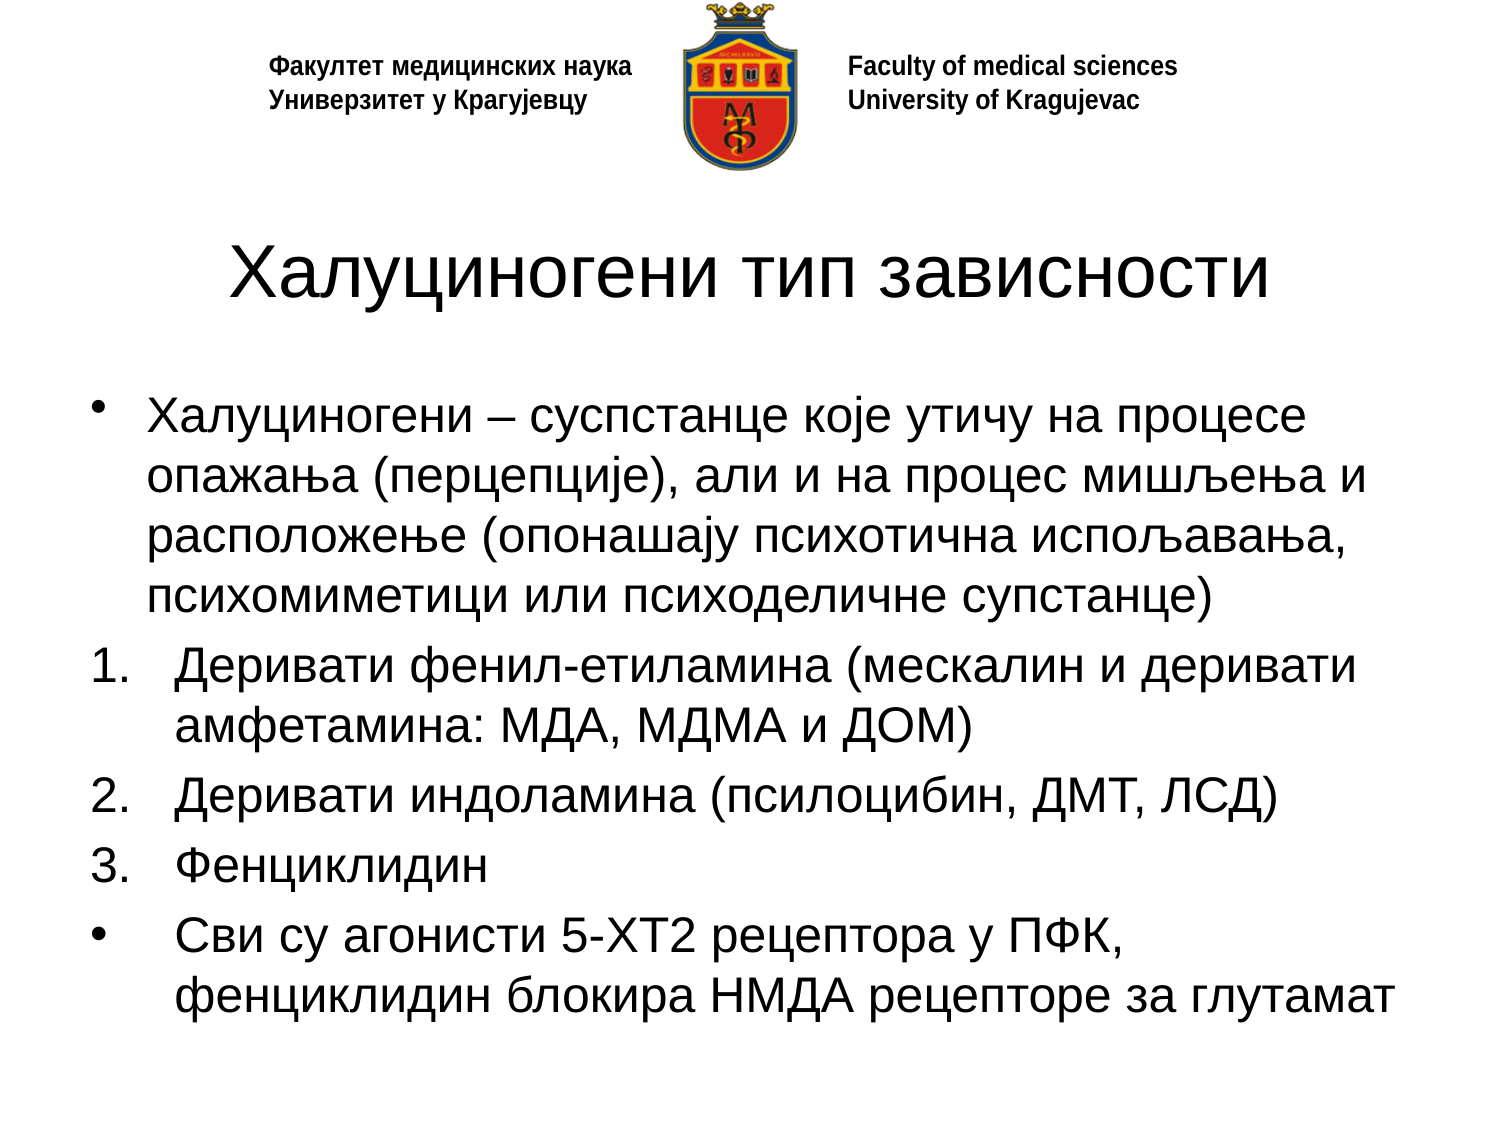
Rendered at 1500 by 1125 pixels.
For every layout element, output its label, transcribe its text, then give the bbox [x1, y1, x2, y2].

title Халуциногени тип зависности [74, 173, 1426, 362]
list Халуциногени – суспстанце које утичу на процесе опажања (перцепције), али и на процес мишљења и расположење (опонашају психотична испољавања, психомиметици или психоделичне супстанце) Деривати фенил-етиламина (мескалин и деривати амфетамина: МДА, МДМА и ДОМ) Деривати индоламина (псилоцибин, ДМТ, ЛСД) Фенциклидин Сви су агонисти 5-ХТ2 рецептора у ПФК, фенциклидин блокира НМДА рецепторе за глутамат [74, 374, 1426, 1118]
